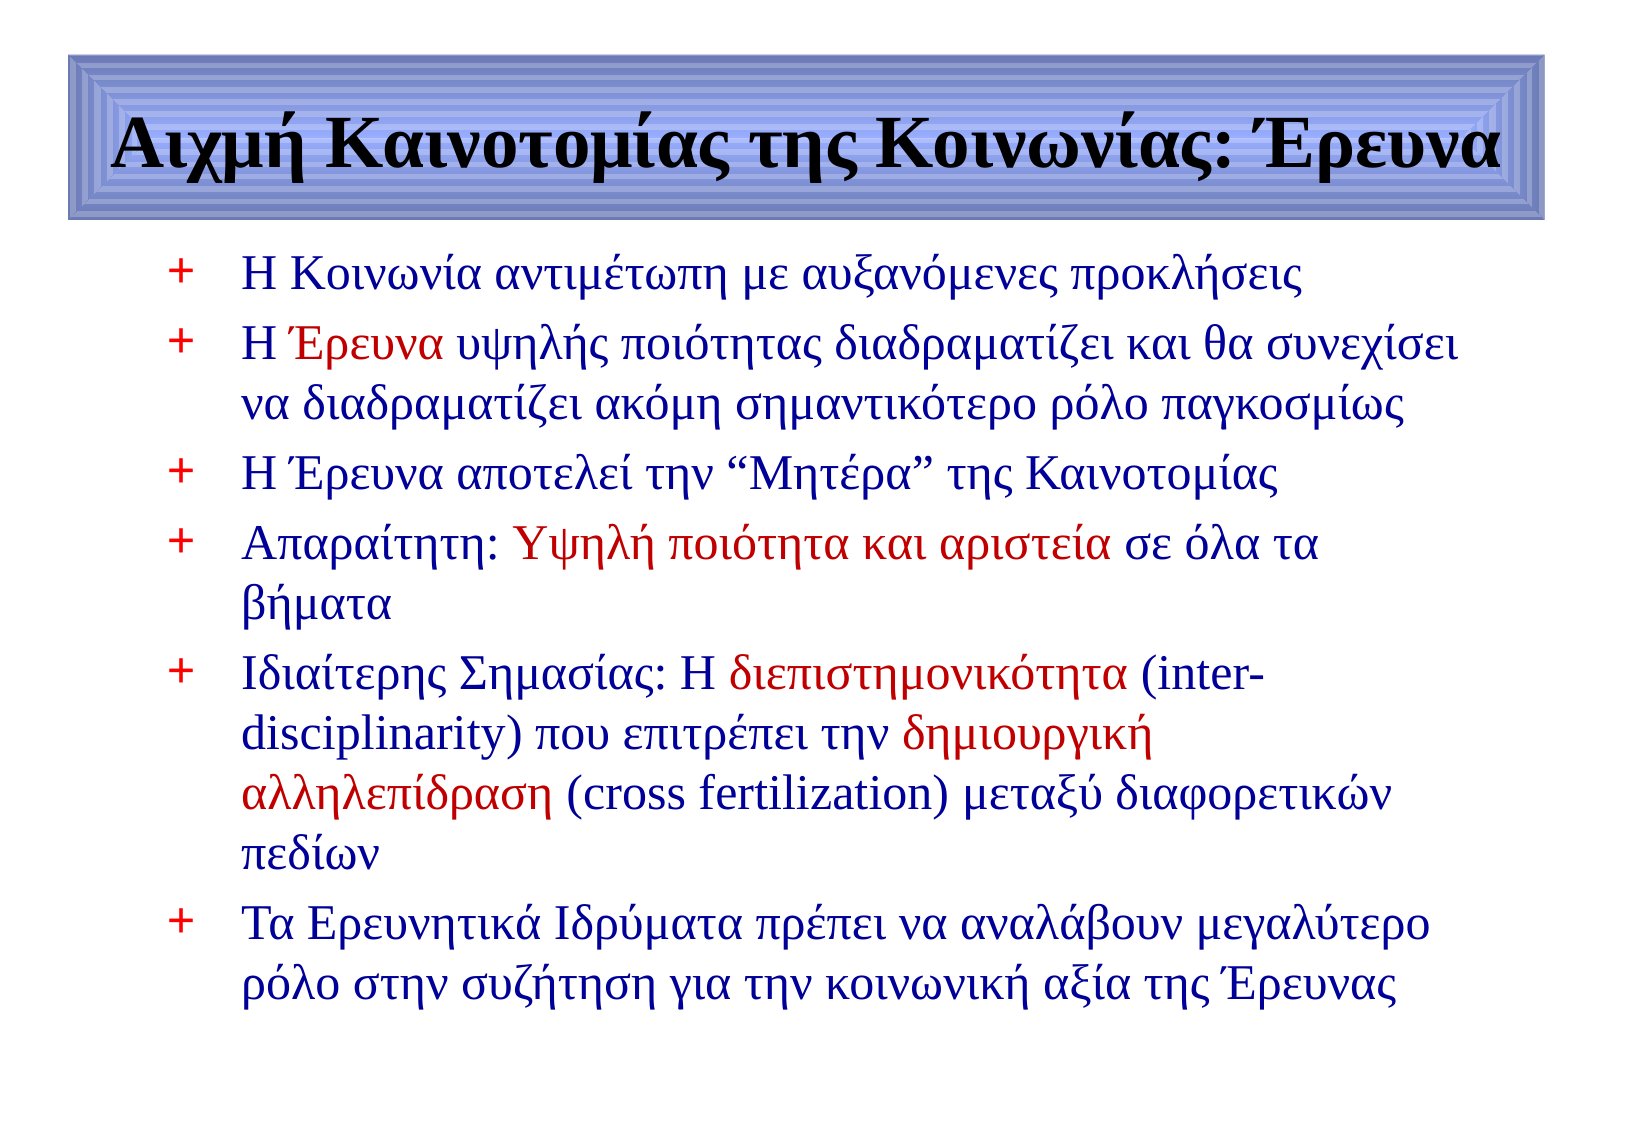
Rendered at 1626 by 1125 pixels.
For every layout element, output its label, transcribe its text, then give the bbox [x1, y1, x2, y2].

title Αιχμή Καινοτομίας της Κοινωνίας: Έρευνα [68, 54, 1545, 220]
list Η Κοινωνία αντιμέτωπη με αυξανόμενες προκλήσεις Η Έρευνα υψηλής ποιότητας διαδραματίζει και θα συνεχίσει να διαδραματίζει ακόμη σημαντικότερο ρόλο παγκοσμίως Η Έρευνα αποτελεί την “Μητέρα” της Καινοτομίας Απαραίτητη: Υψηλή ποιότητα και αριστεία σε όλα τα βήματα Ιδιαίτερης Σημασίας: Η διεπιστημονικότητα (inter-disciplinarity) που επιτρέπει την δημιουργική αλληλεπίδραση (cross fertilization) μεταξύ διαφορετικών πεδίων Τα Ερευνητικά Ιδρύματα πρέπει να αναλάβουν μεγαλύτερο ρόλο στην συζήτηση για την κοινωνική αξία της Έρευνας [151, 231, 1486, 1102]
